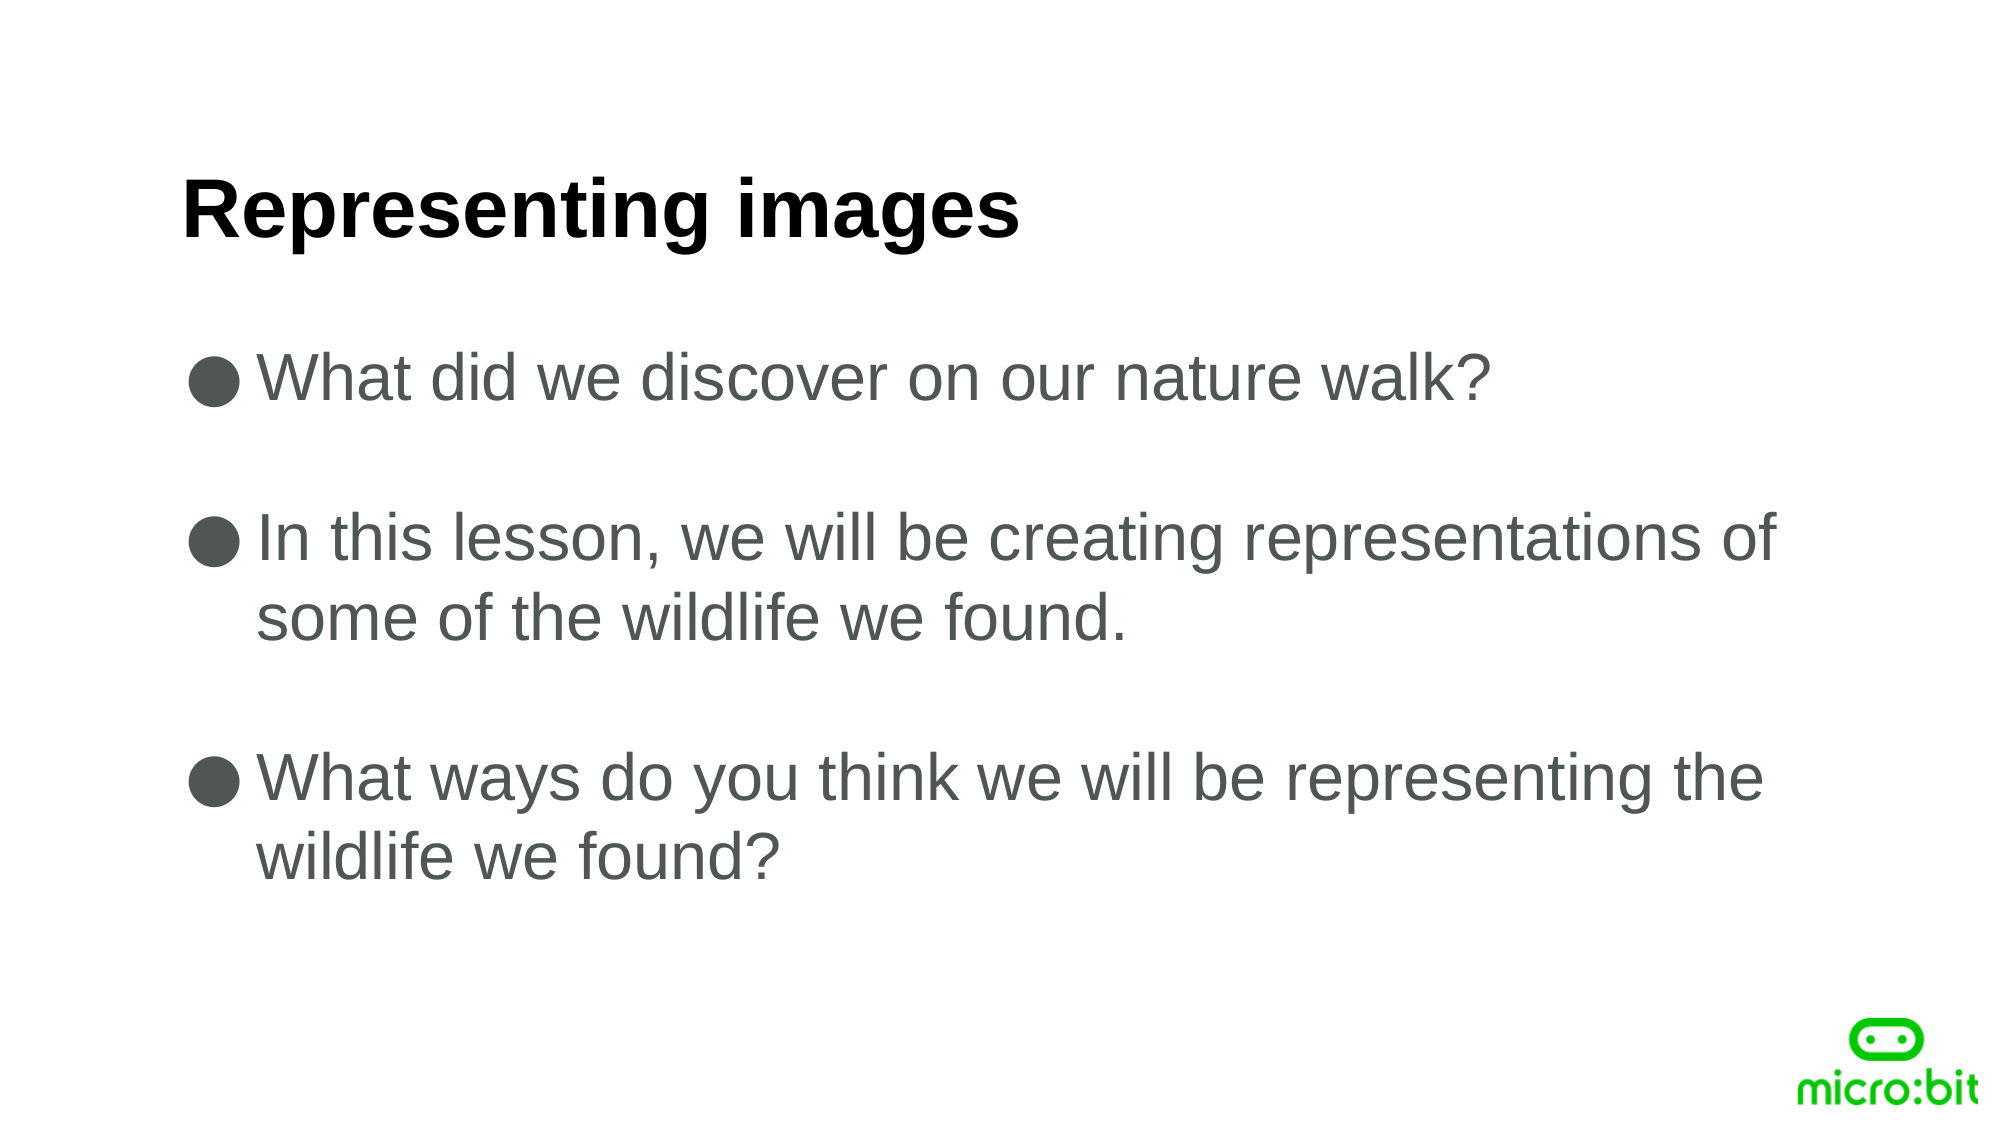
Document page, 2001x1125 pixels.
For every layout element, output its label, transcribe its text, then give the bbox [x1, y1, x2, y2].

picture [1797, 1017, 1978, 1106]
text_box Representing images What did we discover on our nature walk? In this lesson, we will be creating representations of some of the wildlife we found. What ways do you think we will be representing the wildlife we found? [166, 60, 1918, 884]
